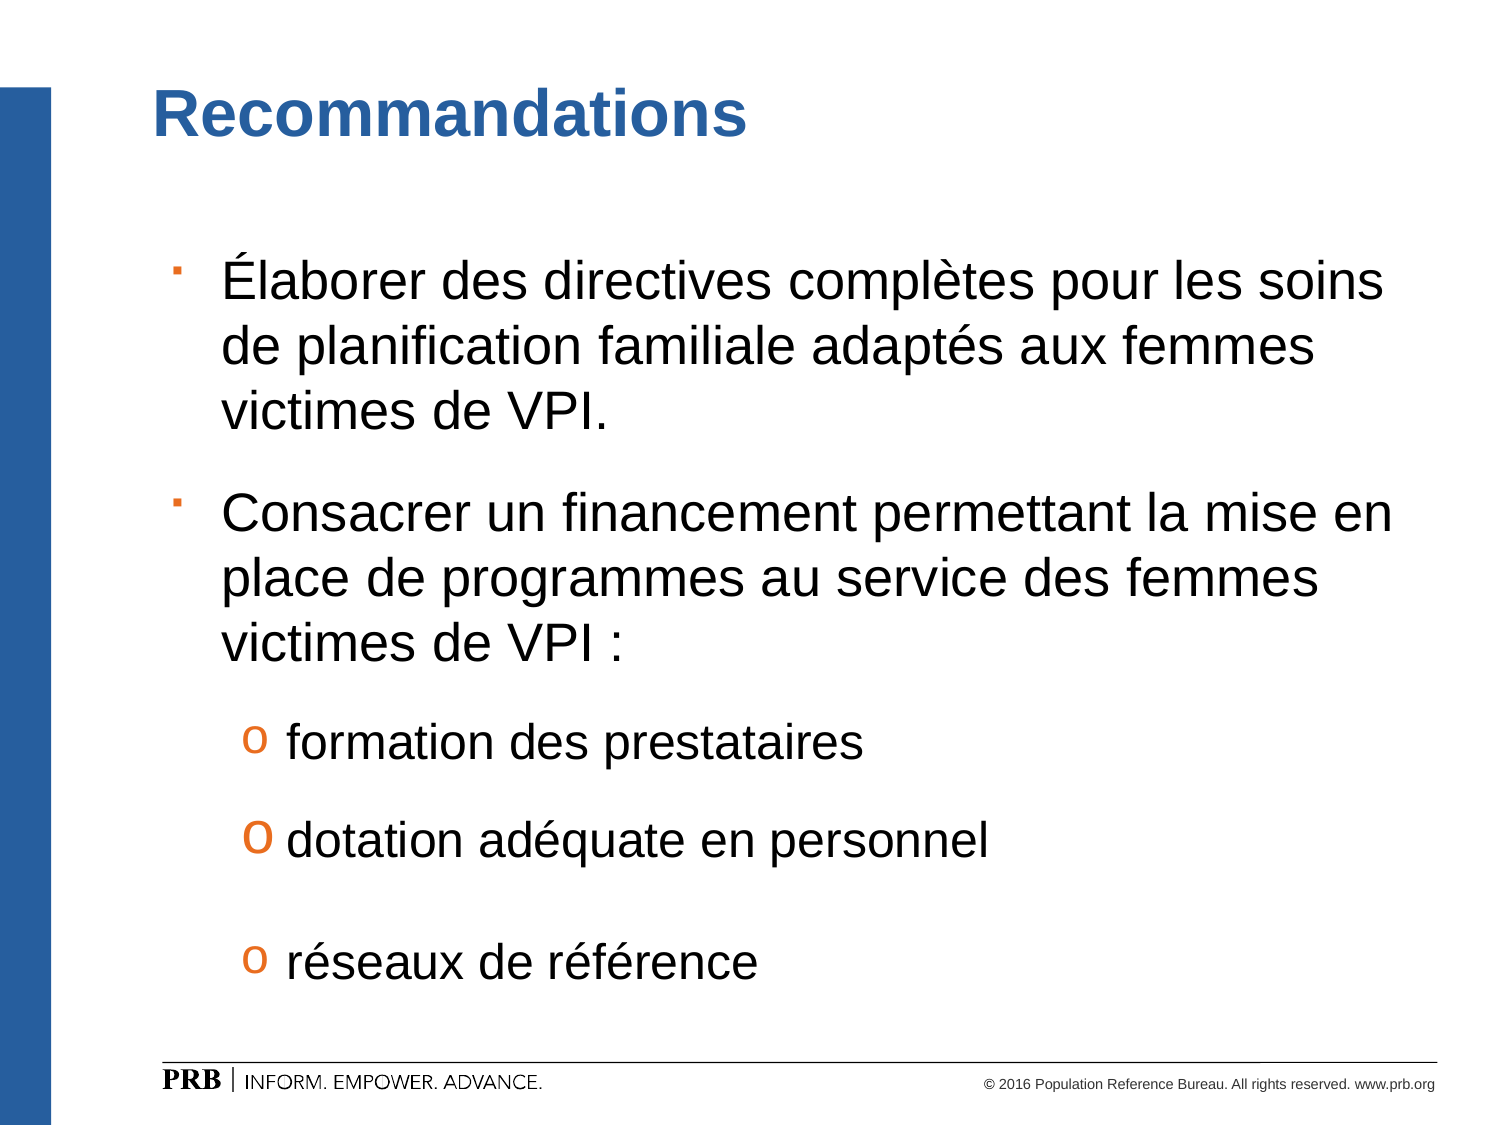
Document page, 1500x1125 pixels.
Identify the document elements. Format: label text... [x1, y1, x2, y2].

title Recommandations [137, 62, 1408, 176]
list Élaborer des directives complètes pour les soins de planification familiale adaptés aux femmes victimes de VPI. Consacrer un financement permettant la mise en place de programmes au service des femmes victimes de VPI : formation des prestataires dotation adéquate en personnel réseaux de référence [149, 237, 1419, 1001]
